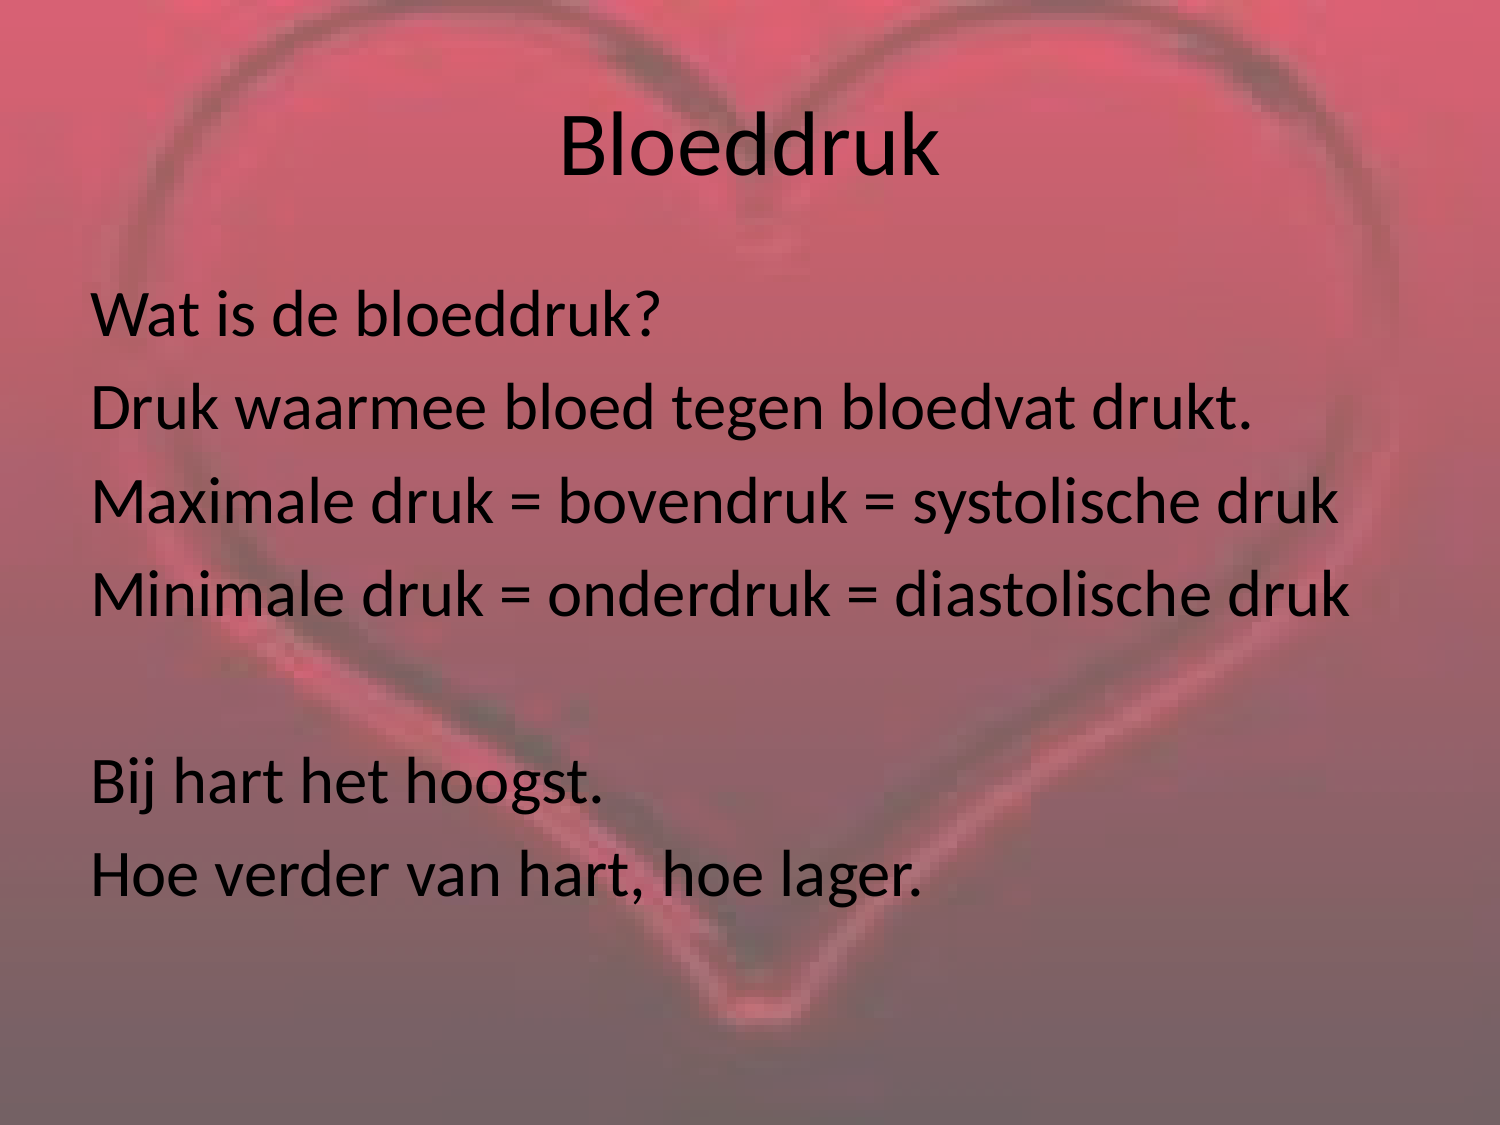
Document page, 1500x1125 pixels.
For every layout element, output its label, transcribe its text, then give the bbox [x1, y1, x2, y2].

list Wat is de bloeddruk? Druk waarmee bloed tegen bloedvat drukt. Maximale druk = bovendruk = systolische druk Minimale druk = onderdruk = diastolische druk Bij hart het hoogst. Hoe verder van hart, hoe lager. [75, 262, 1425, 1005]
title Bloeddruk [75, 45, 1425, 233]
